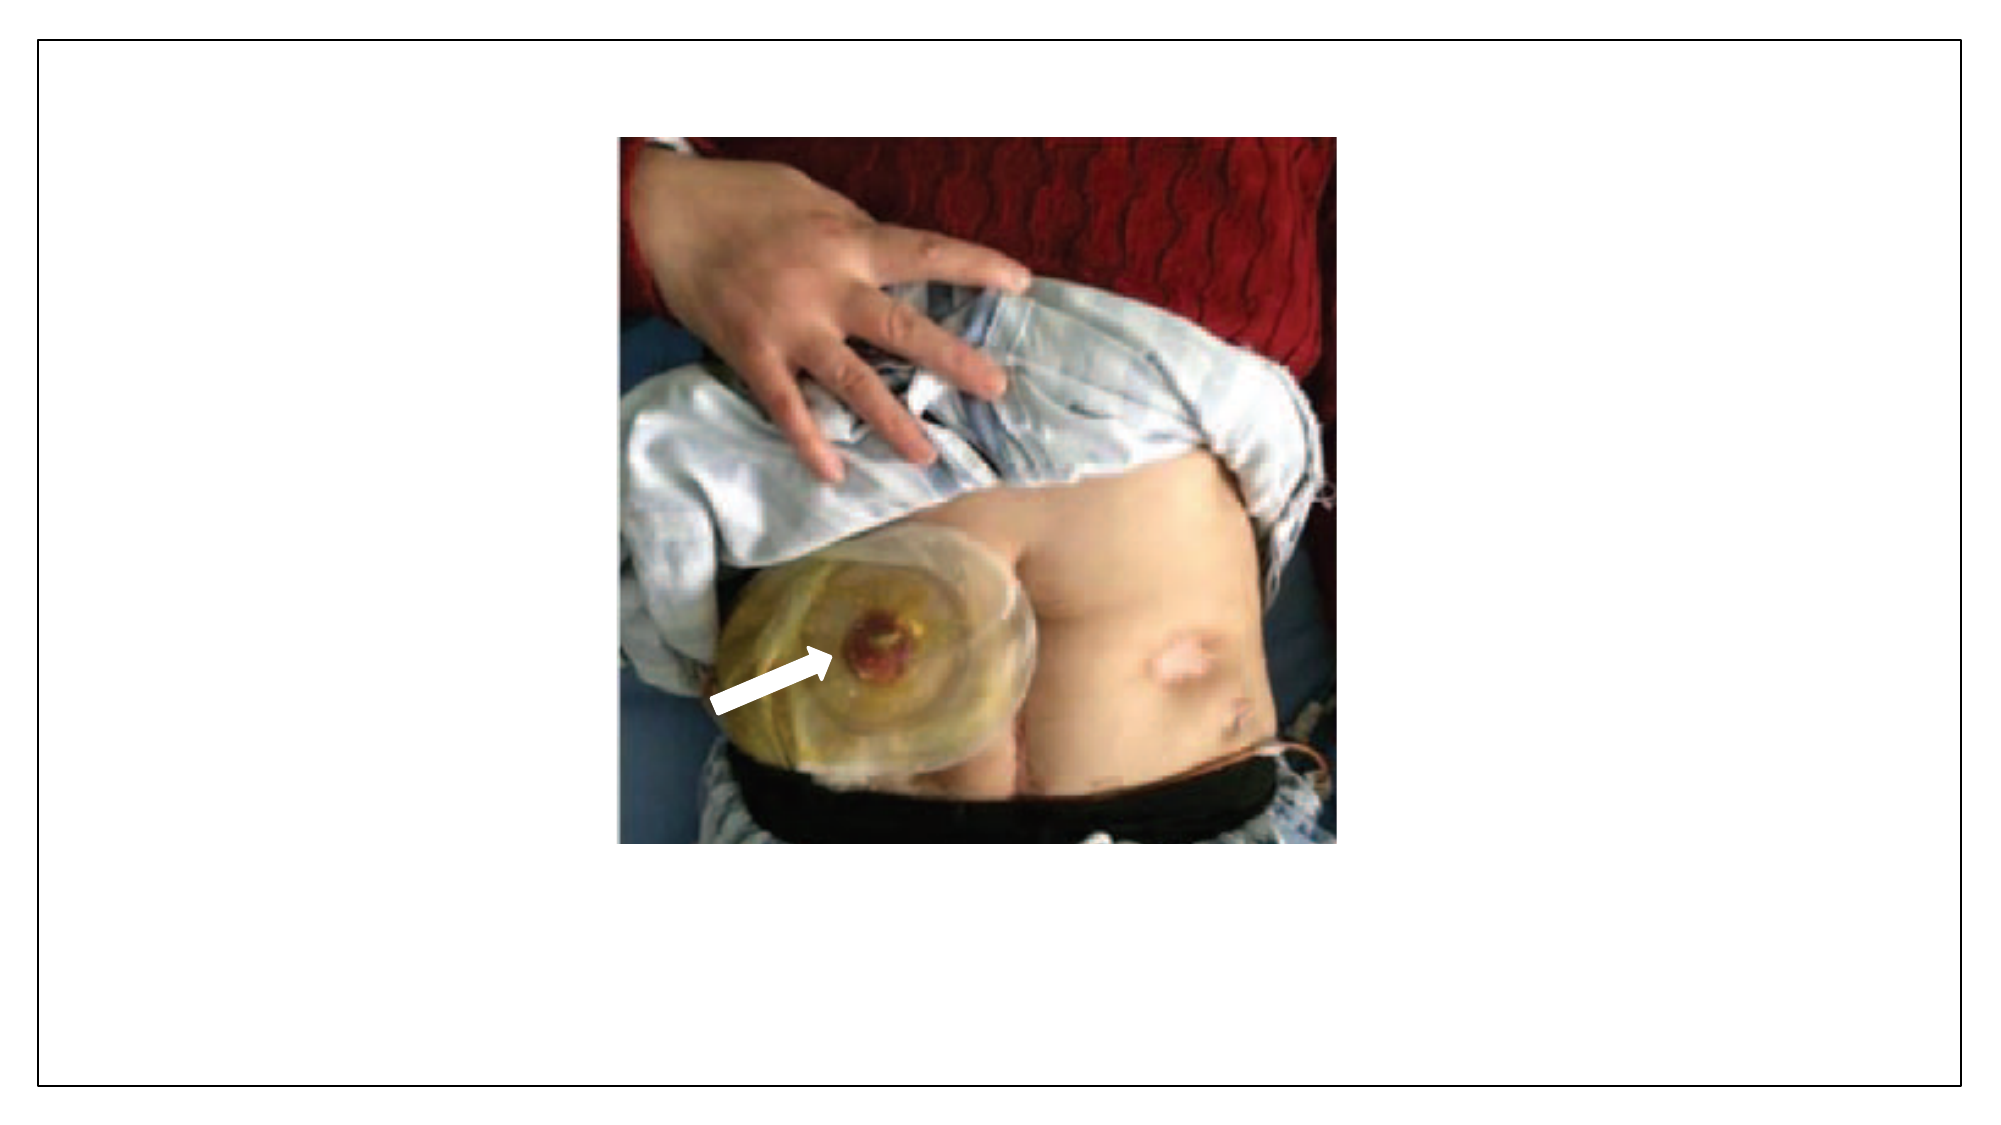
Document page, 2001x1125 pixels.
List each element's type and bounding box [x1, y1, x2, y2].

list [616, 137, 1337, 844]
